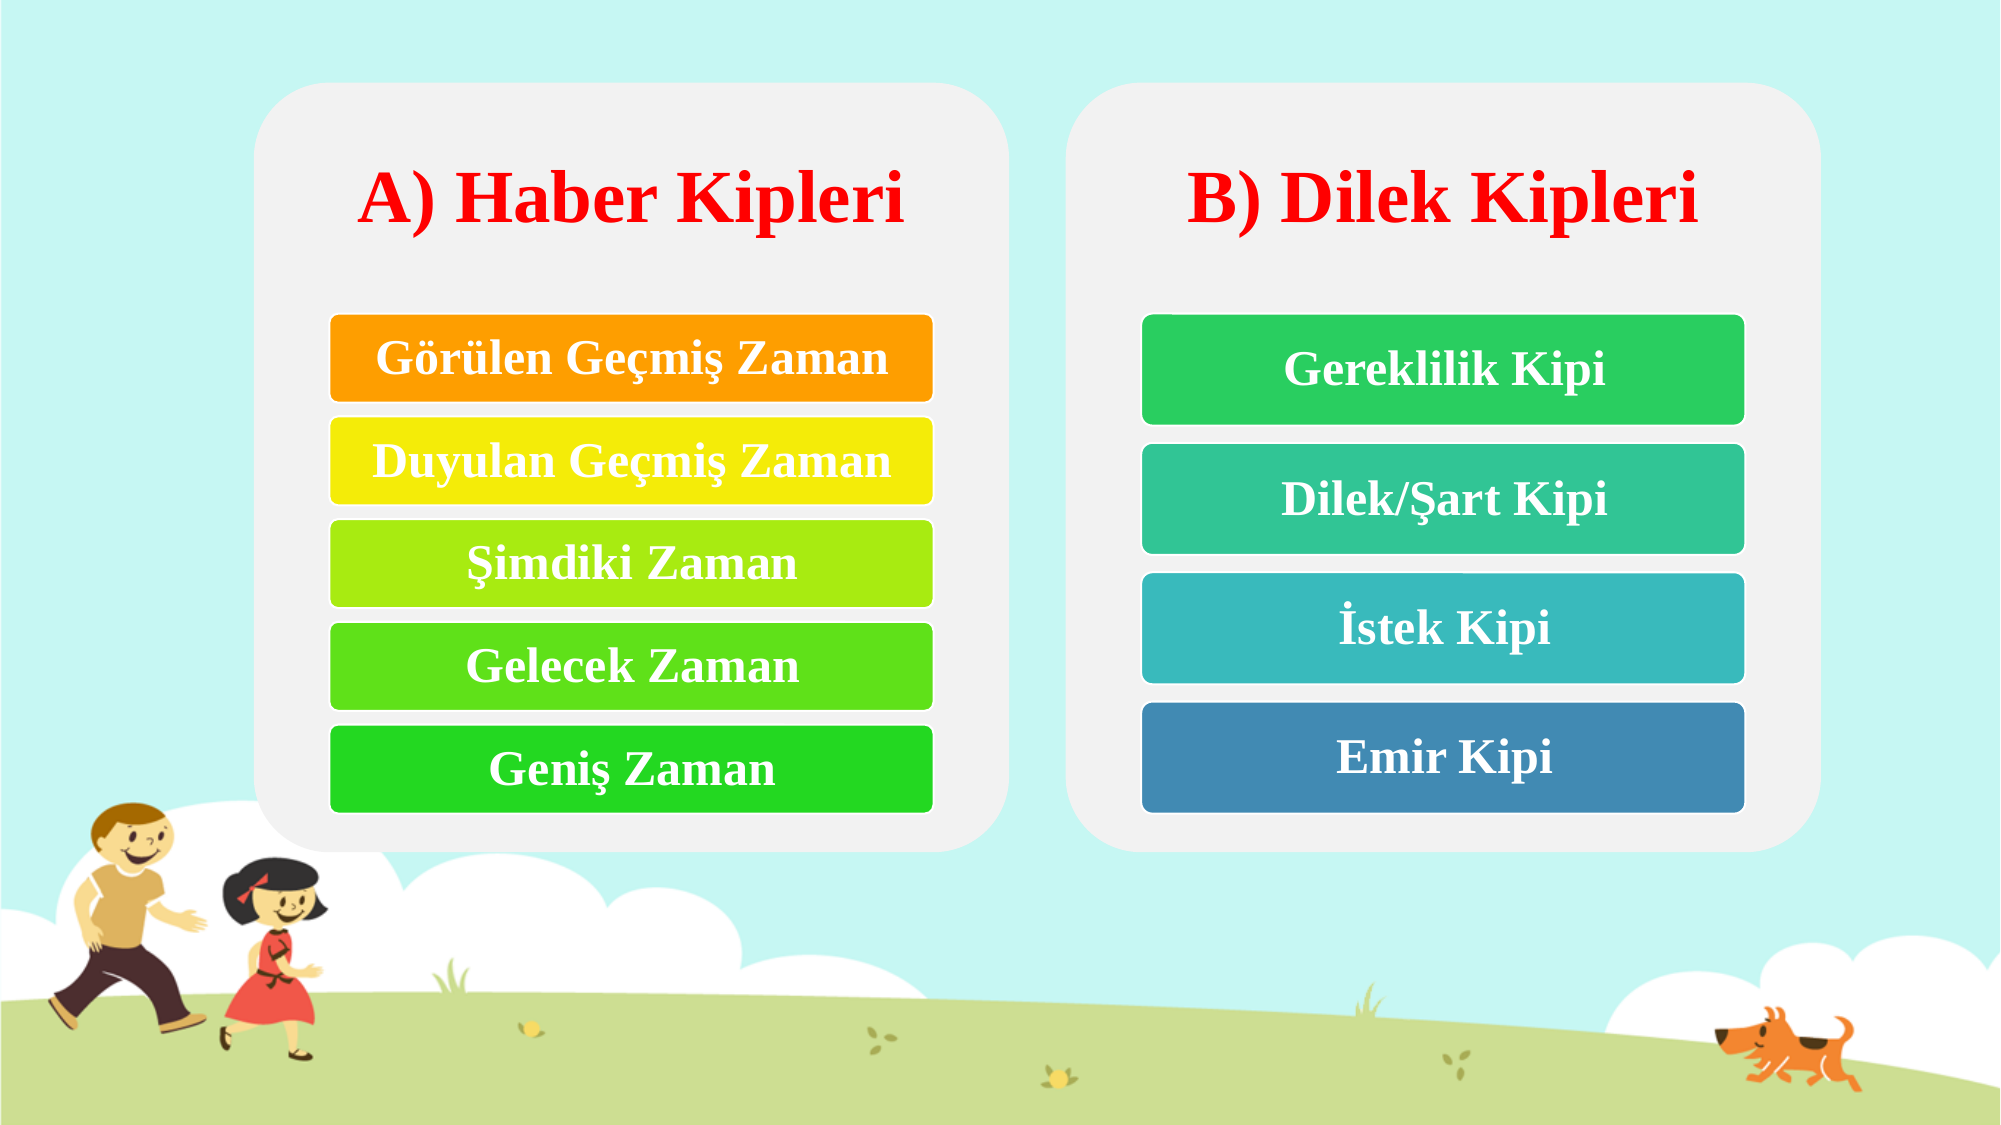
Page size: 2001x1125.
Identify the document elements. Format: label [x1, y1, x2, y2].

text_box [252, 82, 1822, 853]
picture [0, 0, 2001, 1125]
